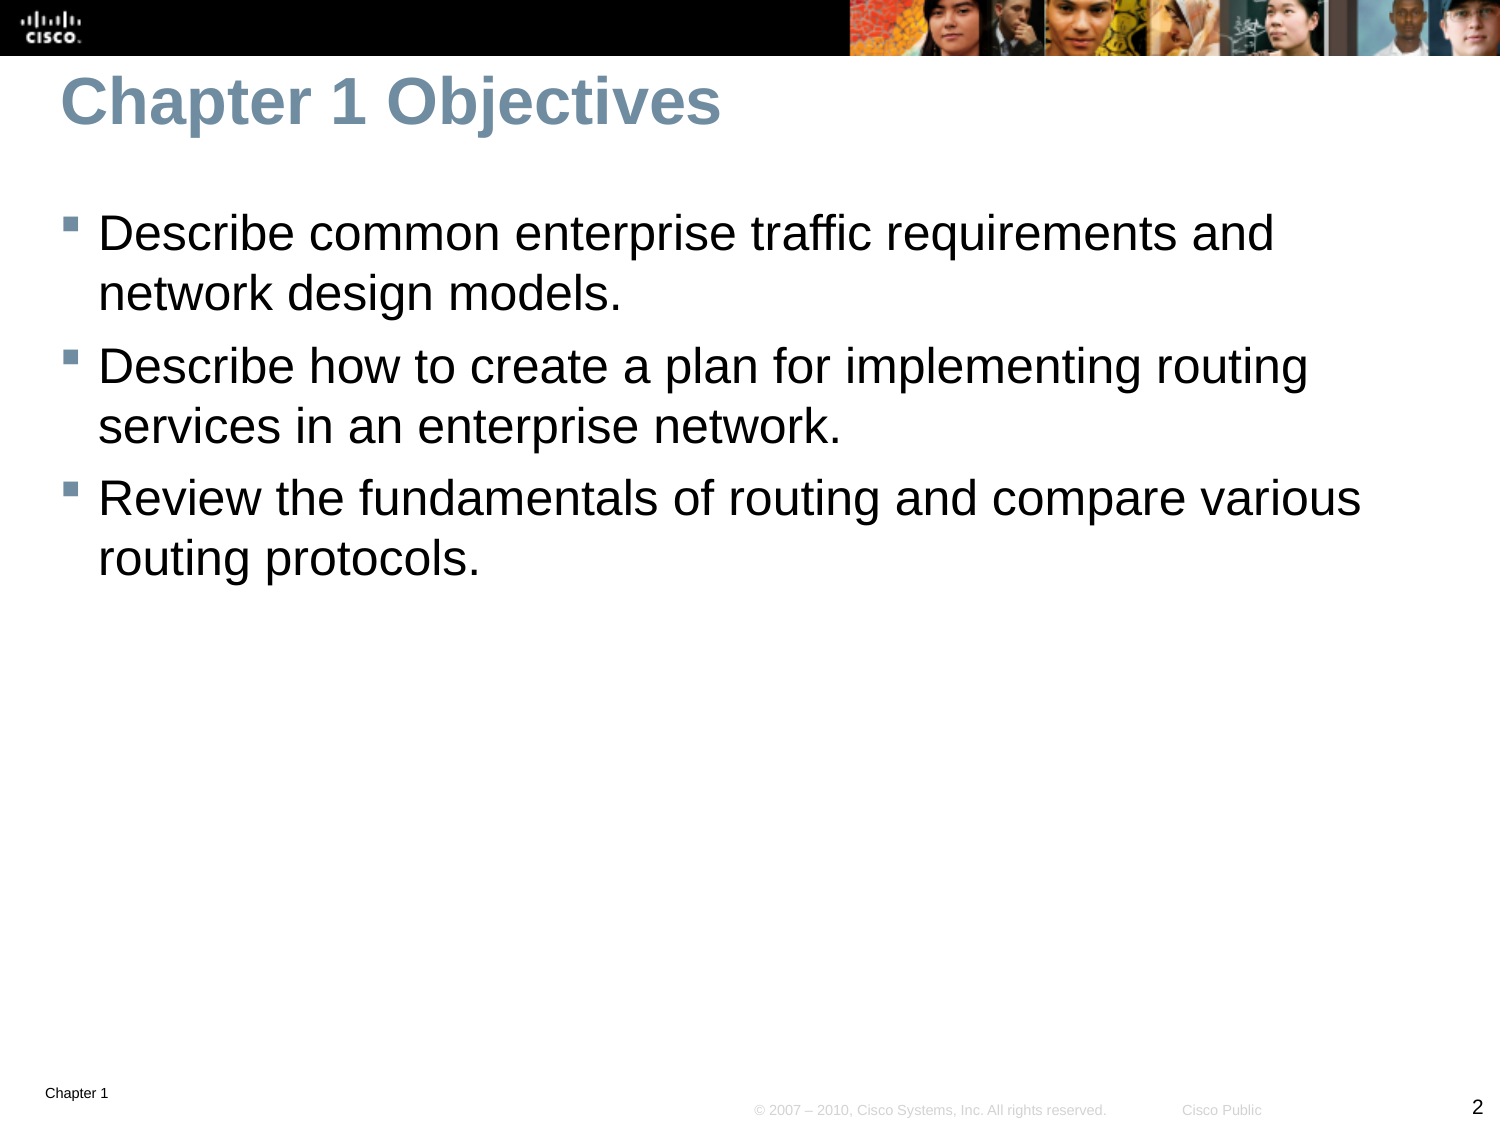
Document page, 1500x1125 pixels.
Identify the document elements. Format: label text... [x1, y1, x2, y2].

title Chapter 1 Objectives [45, 59, 1444, 182]
list Describe common enterprise traffic requirements and network design models. Describe how to create a plan for implementing routing services in an enterprise network. Review the fundamentals of routing and compare various routing protocols. [45, 193, 1444, 1037]
picture [0, 0, 1500, 56]
